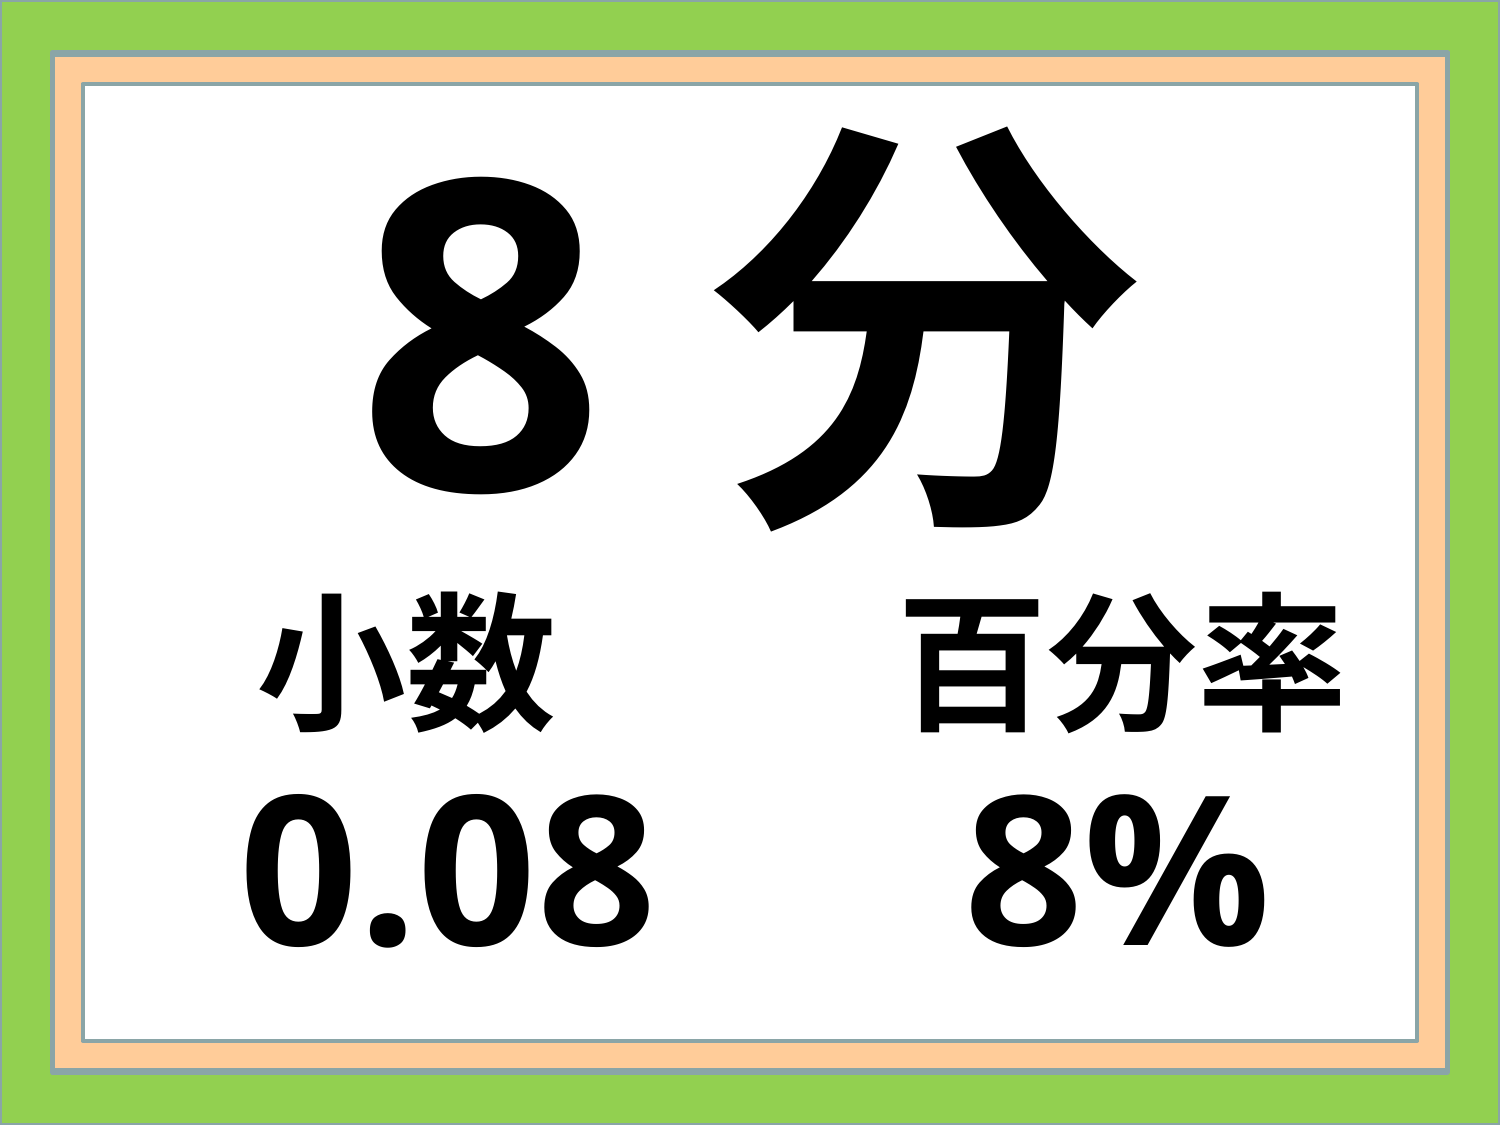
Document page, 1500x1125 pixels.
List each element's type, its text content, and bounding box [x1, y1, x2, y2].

text_box 百分率 [882, 573, 1485, 757]
text_box 8分 [177, 89, 1323, 546]
text_box 8% [816, 716, 1420, 994]
text_box 小数 [146, 573, 667, 757]
text_box 0.08 [146, 716, 750, 994]
